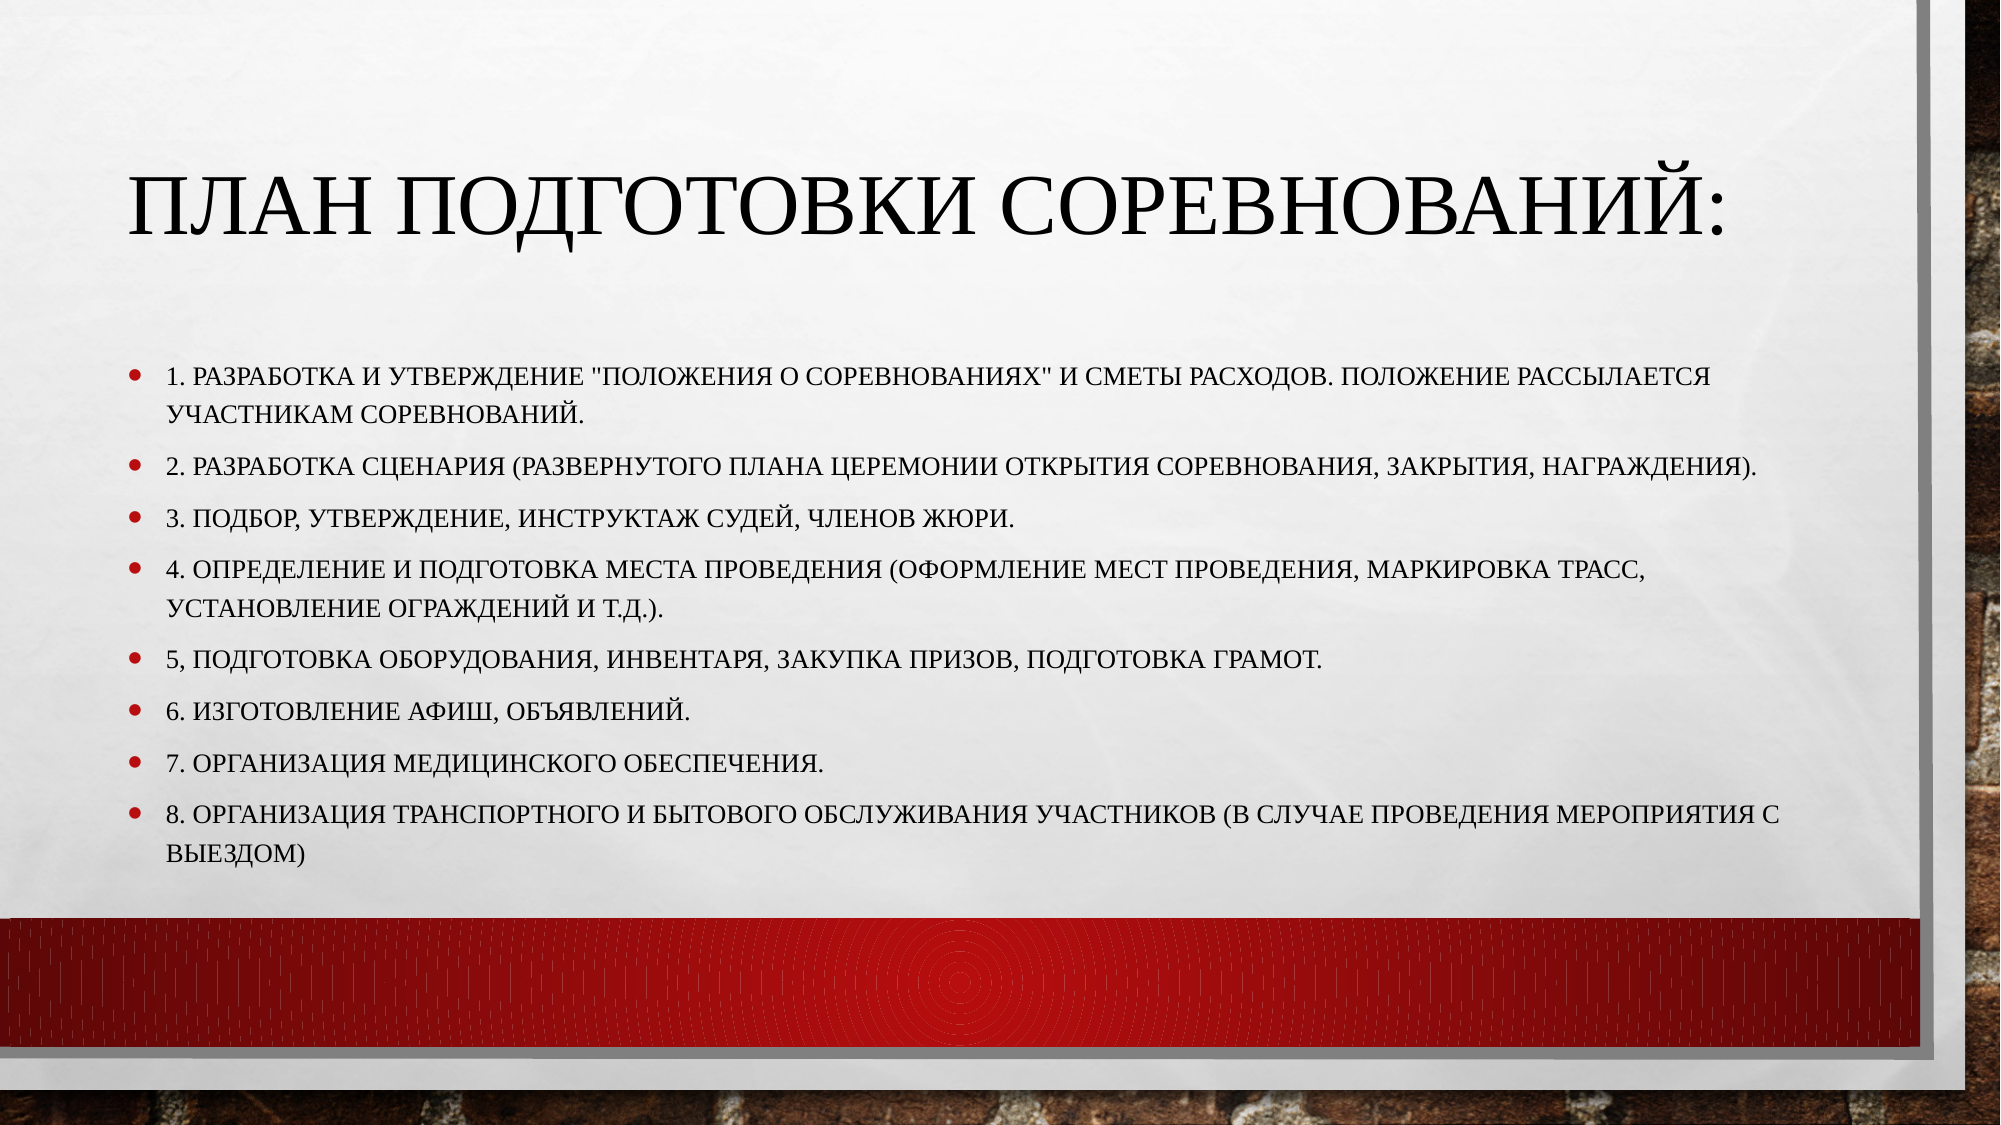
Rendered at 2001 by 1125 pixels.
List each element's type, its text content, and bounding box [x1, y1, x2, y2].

title План подготовки соревнований: [112, 112, 1818, 302]
list 1. Разработка и утверждение "Положения о соревнованиях" и сметы расходов. Положение рассылается участникам соревнований. 2. Разработка сценария (развернутого плана церемонии открытия соревнования, закрытия, награждения). 3. Подбор, утверждение, инструктаж судей, членов жюри. 4. Определение и подготовка места проведения (оформление мест проведения, маркировка трасс, установление ограждений и т.д.). 5, Подготовка оборудования, инвентаря, закупка призов, подготовка грамот. 6. Изготовление афиш, объявлений. 7. Организация медицинского обеспечения. 8. Организация транспортного и бытового обслуживания участников (в случае проведения мероприятия с выездом) [112, 338, 1818, 882]
picture [0, 0, 2000, 1125]
